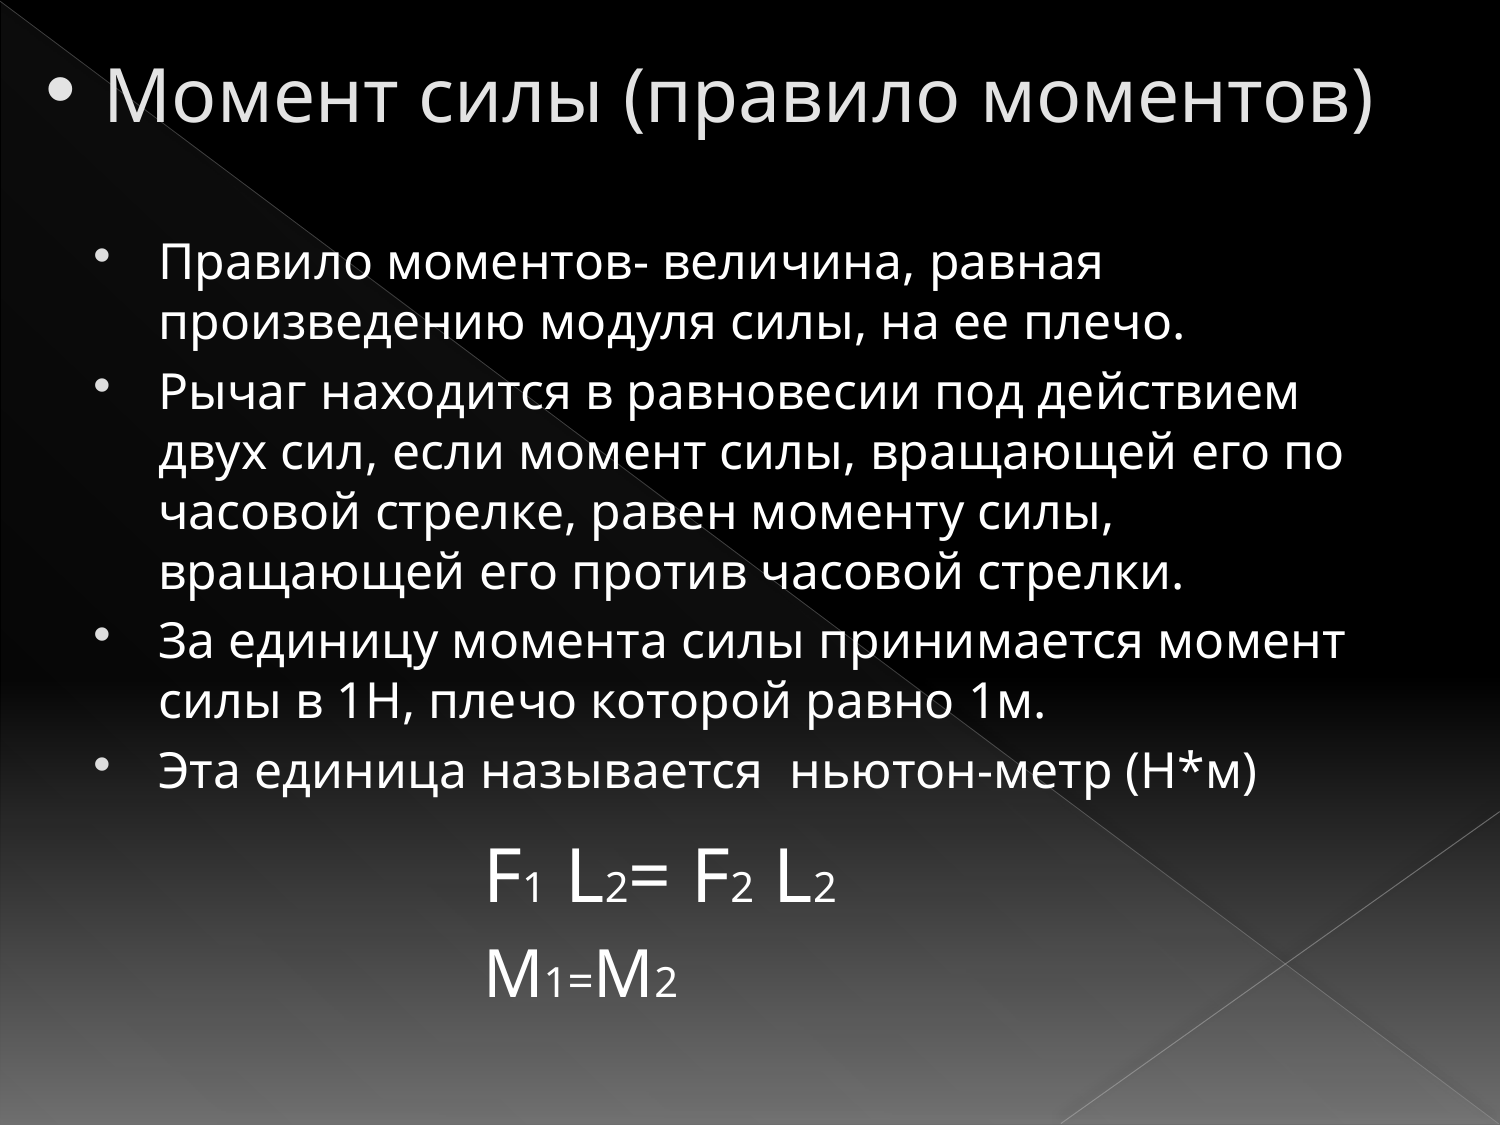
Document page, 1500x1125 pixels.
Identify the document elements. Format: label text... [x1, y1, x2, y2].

title Момент силы (правило моментов) [0, 0, 1425, 176]
list F1 L2= F2 L2 M1=M2 [457, 820, 1203, 1090]
list Правило моментов- величина, равная произведению модуля силы, на ее плечо. Рычаг находится в равновесии под действием двух сил, если момент силы, вращающей его по часовой стрелке, равен моменту силы, вращающей его против часовой стрелки. За единицу момента силы принимается момент силы в 1Н, плечо которой равно 1м. Эта единица называется ньютон-метр (Н*м) [70, 222, 1430, 809]
